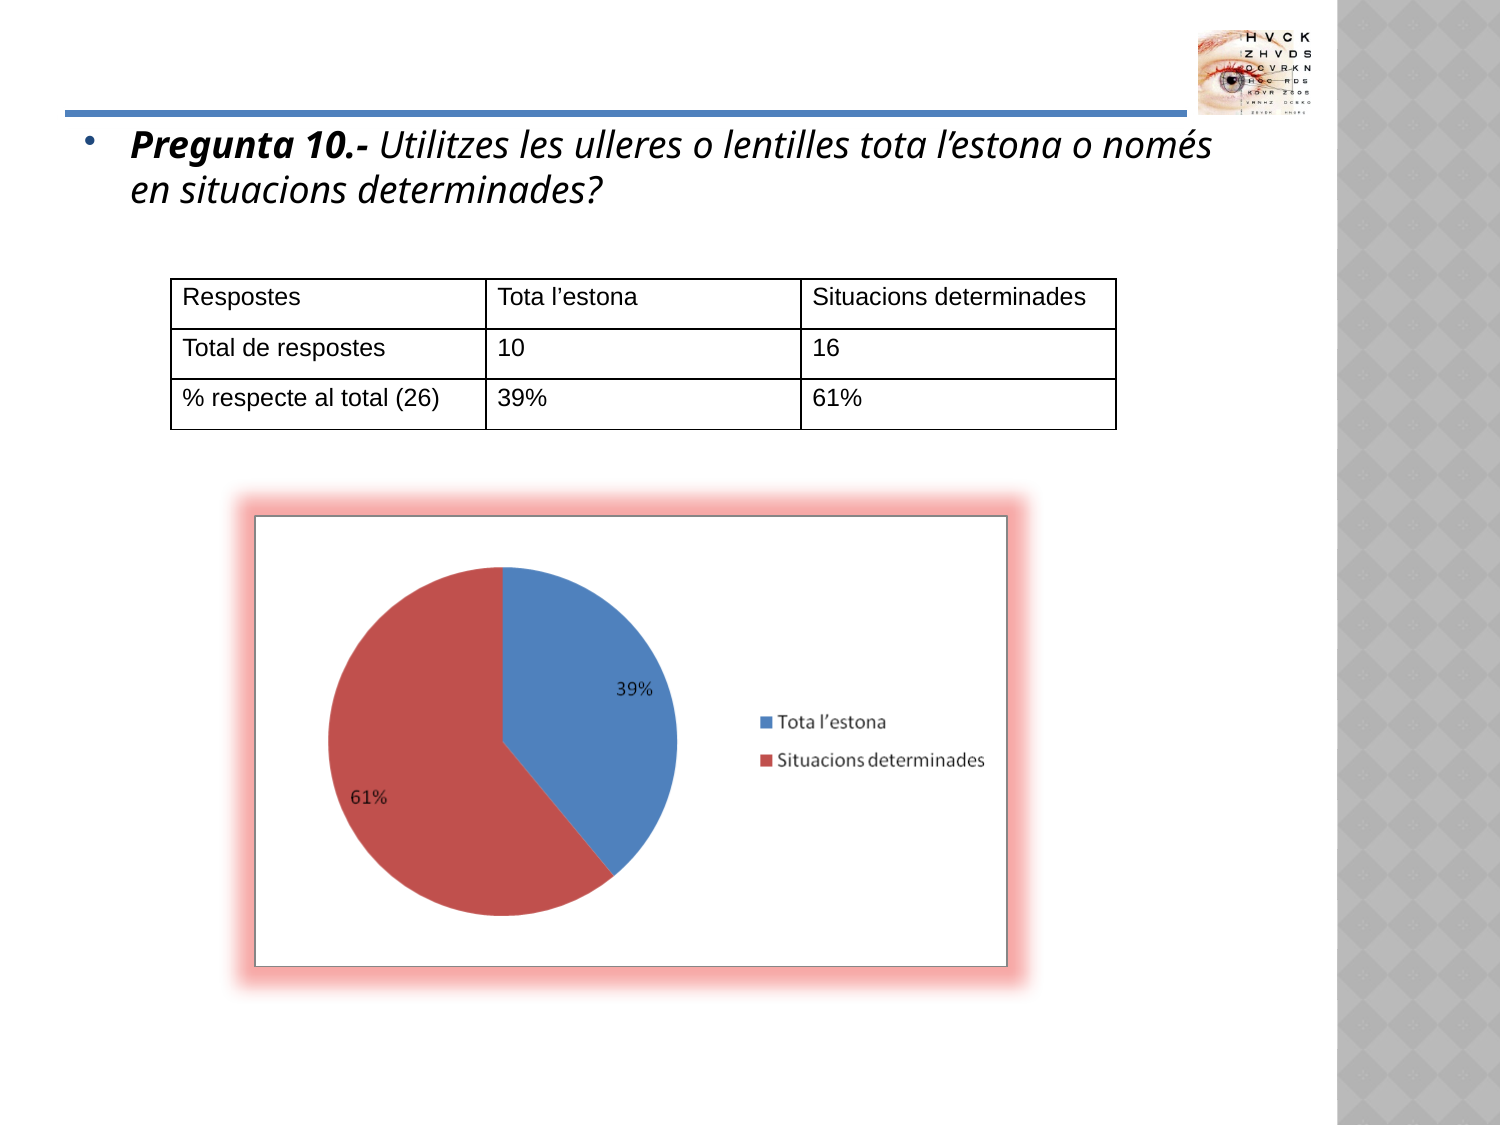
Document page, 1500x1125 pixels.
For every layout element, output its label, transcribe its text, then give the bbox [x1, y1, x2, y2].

picture [253, 514, 1008, 968]
table_cell 39% [487, 380, 800, 429]
table_cell Total de respostes [172, 330, 485, 378]
table_cell % respecte al total (26) [172, 380, 485, 429]
table_header Respostes [172, 280, 485, 328]
table_header Tota l’estona [487, 280, 800, 328]
list Pregunta 10.- Utilitzes les ulleres o lentilles tota l’estona o només en situacions determinades? [70, 119, 1259, 256]
picture [1198, 30, 1311, 116]
table_cell 10 [487, 330, 800, 378]
table_cell 61% [802, 380, 1115, 429]
table_cell 16 [802, 330, 1115, 378]
table_header Situacions determinades [802, 280, 1115, 328]
